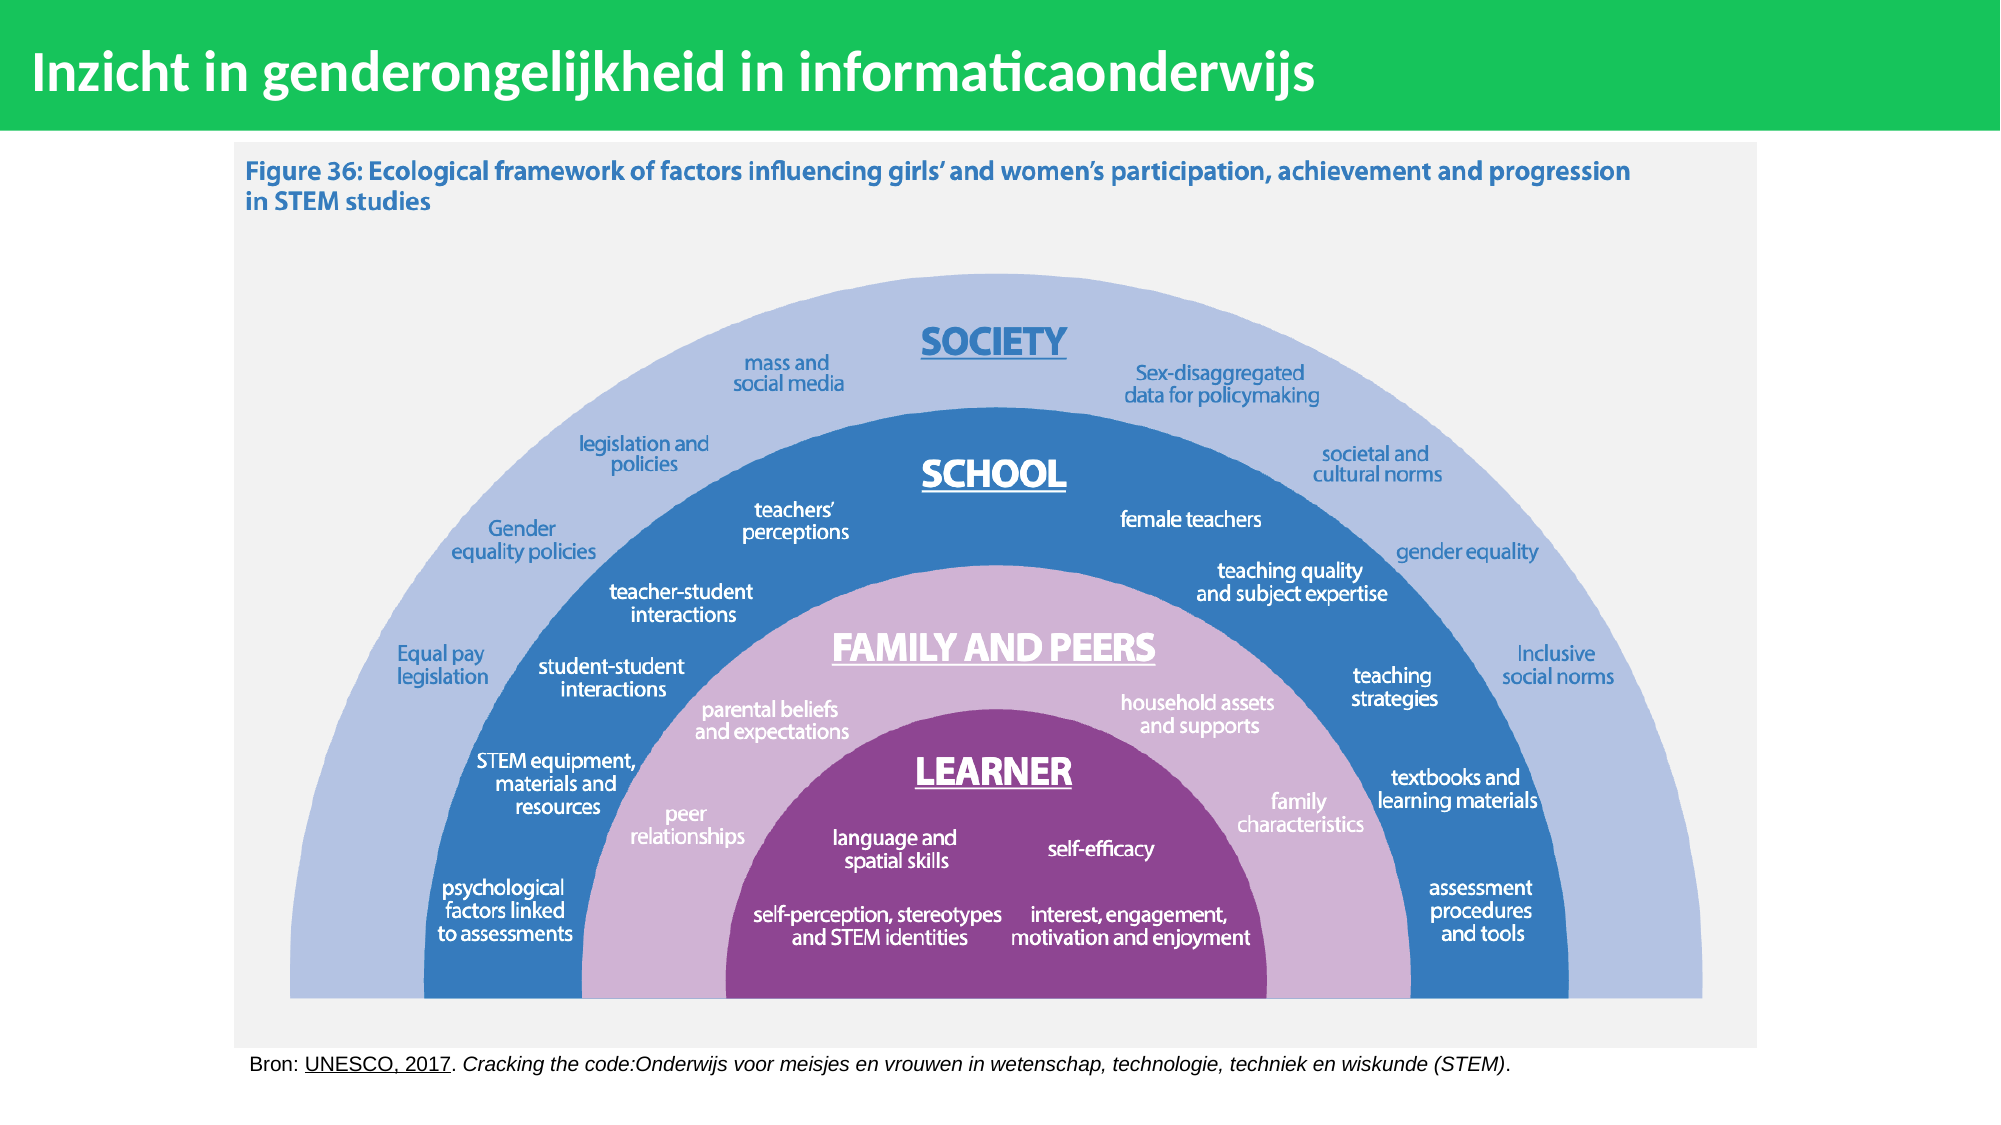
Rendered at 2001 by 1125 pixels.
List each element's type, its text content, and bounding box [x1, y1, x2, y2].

title Inzicht in genderongelijkheid in informaticaonderwijs [16, 13, 1976, 131]
text_box Bron: UNESCO, 2017. Cracking the code:Onderwijs voor meisjes en vrouwen in wetenschap, technologie, techniek en wiskunde (STEM). [234, 1054, 1757, 1125]
picture [234, 141, 1758, 1048]
